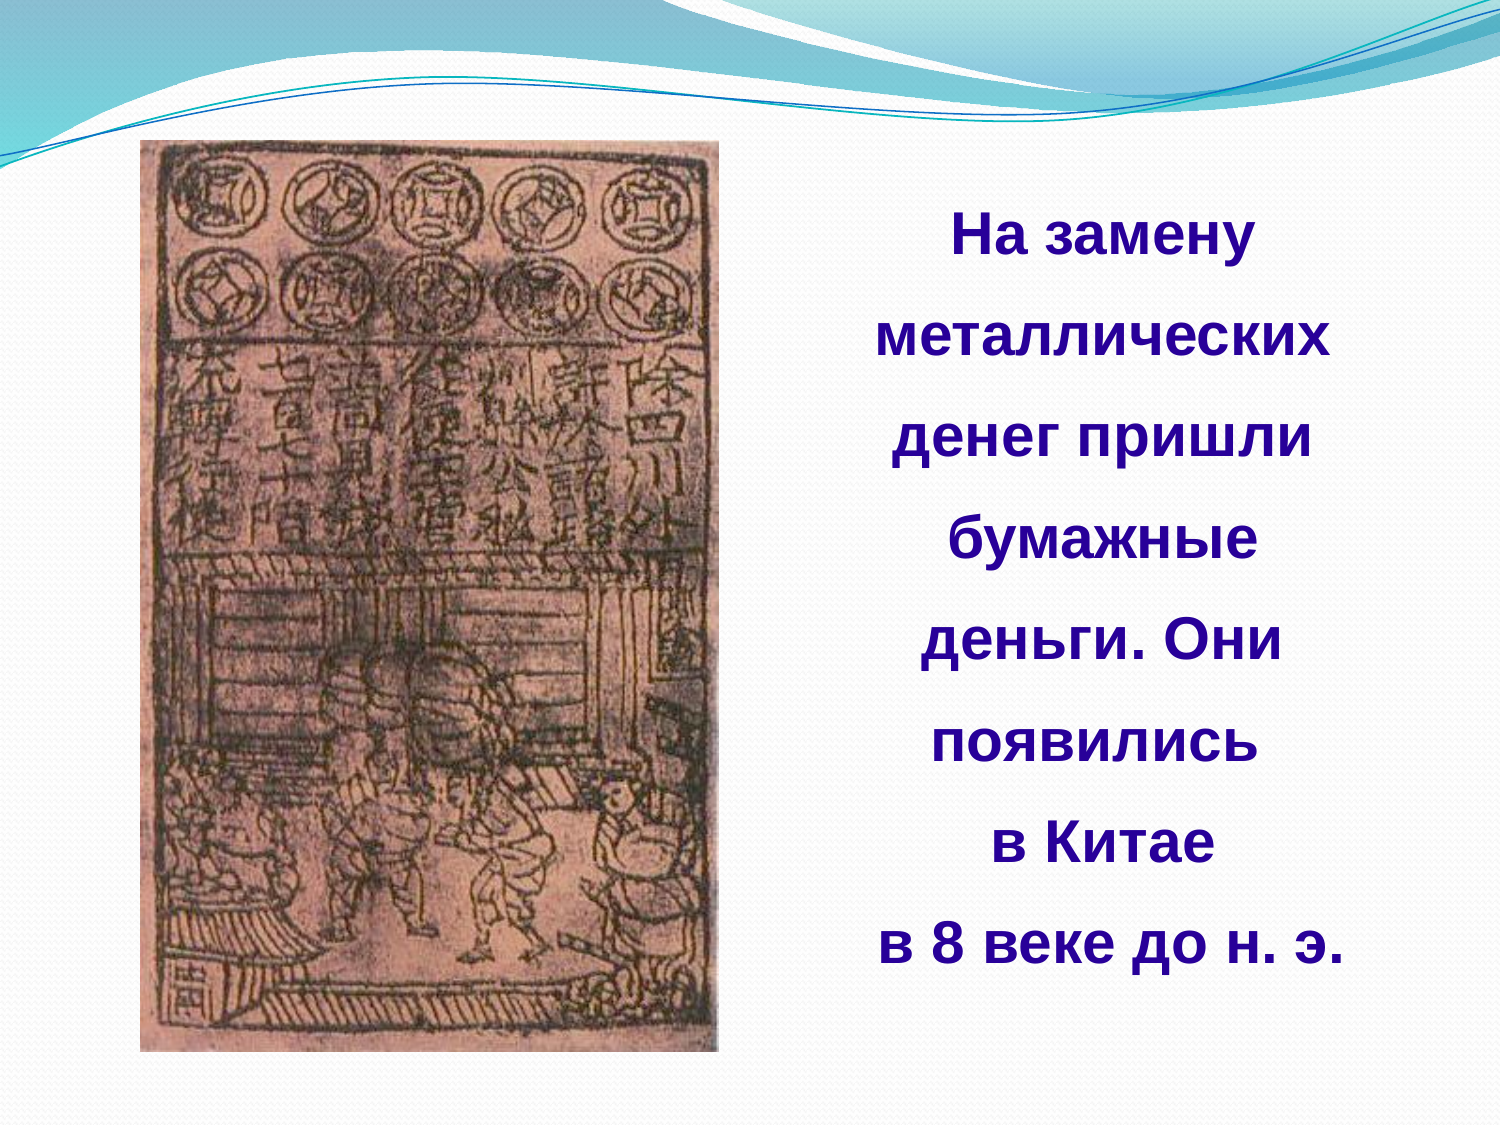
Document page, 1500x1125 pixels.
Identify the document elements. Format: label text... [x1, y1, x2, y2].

picture [140, 140, 720, 1052]
text_box На замену металлических денег пришли бумажные деньги. Они появились в Китае в 8 веке до н. э. [824, 85, 1382, 981]
